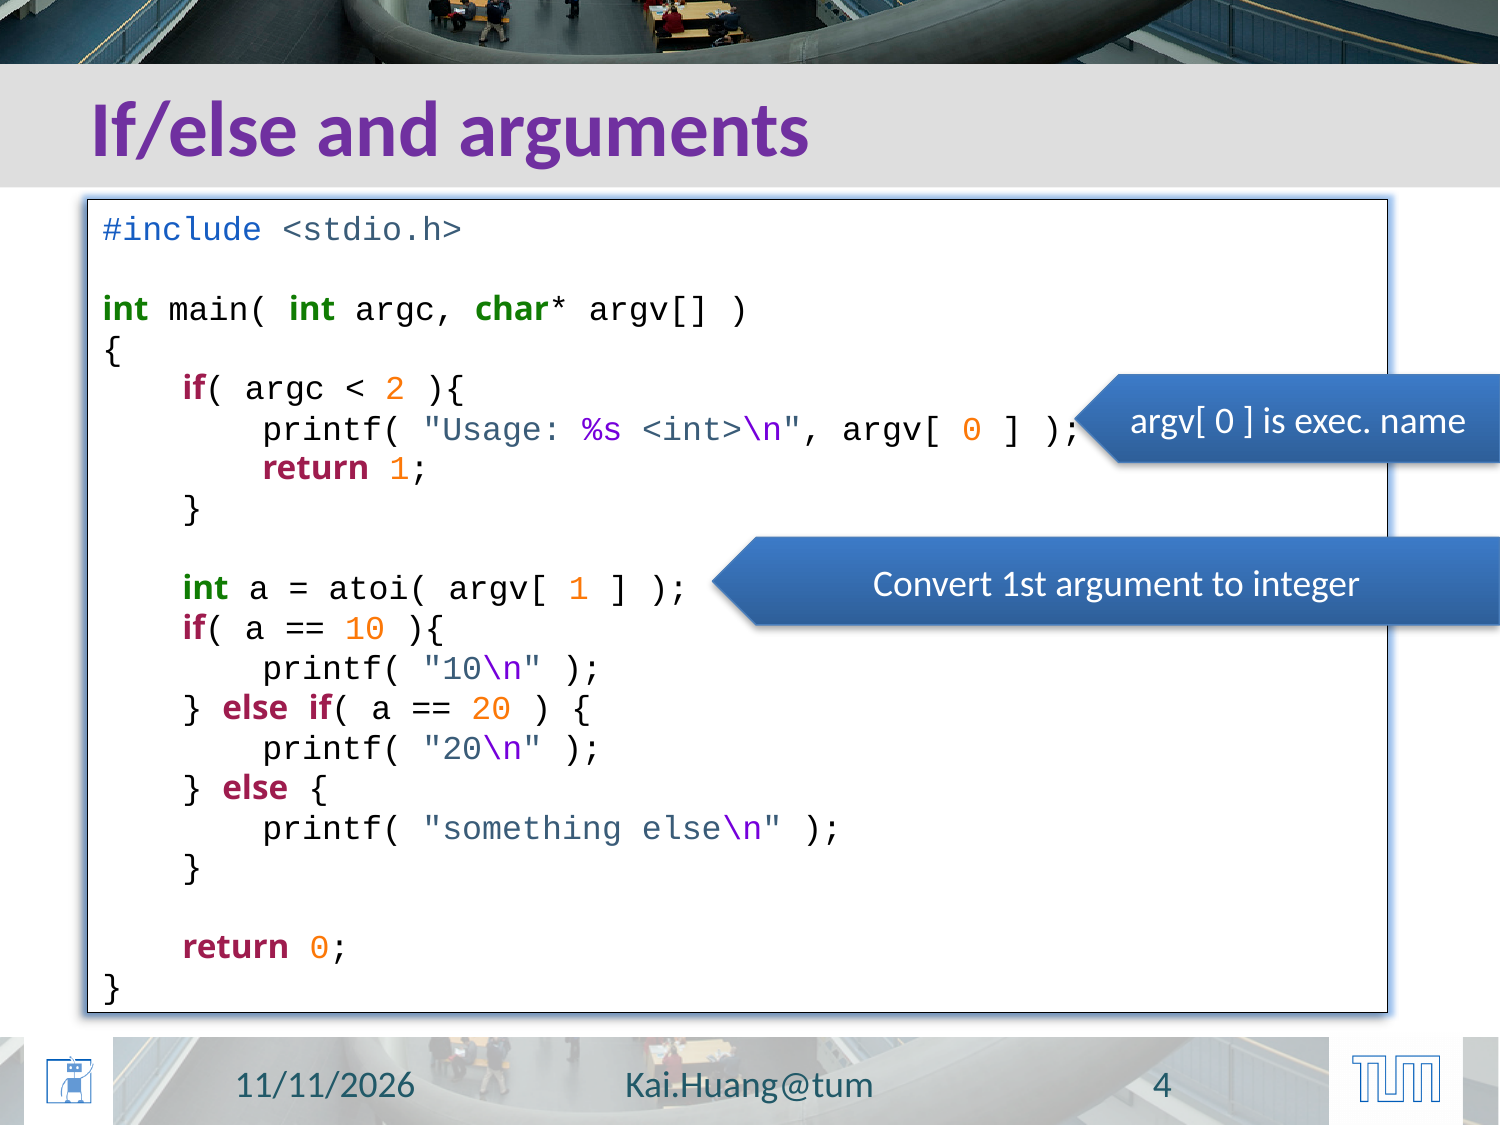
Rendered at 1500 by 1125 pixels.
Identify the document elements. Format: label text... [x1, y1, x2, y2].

title If/else and arguments [75, 62, 1425, 188]
footer Kai.Huang@tum [512, 1052, 988, 1113]
text_box argv[ 0 ] is exec. name [1074, 374, 1500, 464]
slide_number 4 [1012, 1052, 1313, 1113]
picture [0, 0, 1500, 64]
picture [0, 1032, 1500, 1125]
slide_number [162, 1052, 488, 1113]
text_box #include <stdio.h> int main( int argc, char* argv[] ) { if( argc < 2 ){ printf( "Usage: %s <int>\n", argv[ 0 ] ); return 1; } int a = atoi( argv[ 1 ] ); if( a == 10 ){ printf( "10\n" ); } else if( a == 20 ) { printf( "20\n" ); } else { printf( "something else\n" ); } return 0; } [87, 199, 1388, 1013]
text_box Convert 1st argument to integer [711, 536, 1500, 626]
